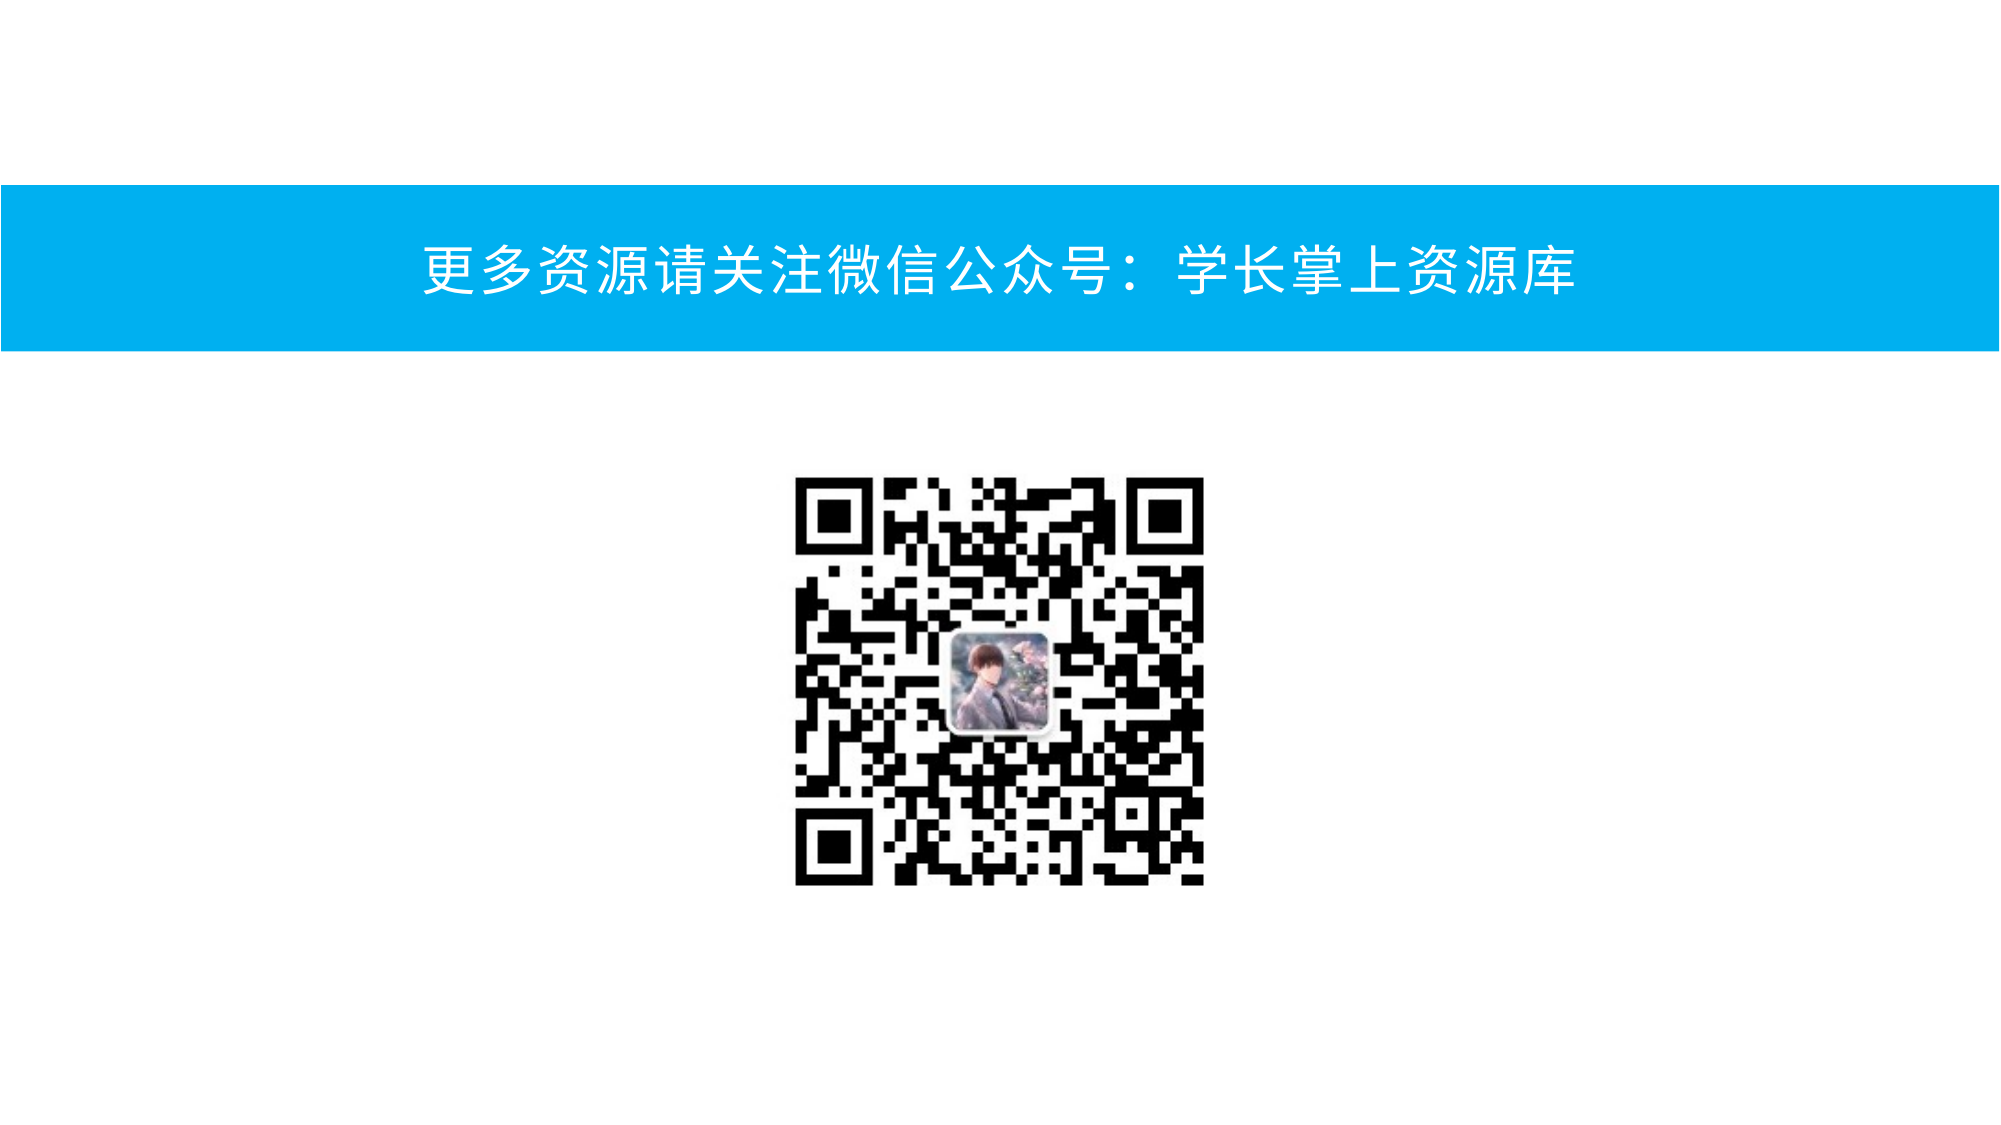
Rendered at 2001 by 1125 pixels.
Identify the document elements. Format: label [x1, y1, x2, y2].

text_box [0, 184, 2000, 352]
picture [763, 445, 1237, 919]
